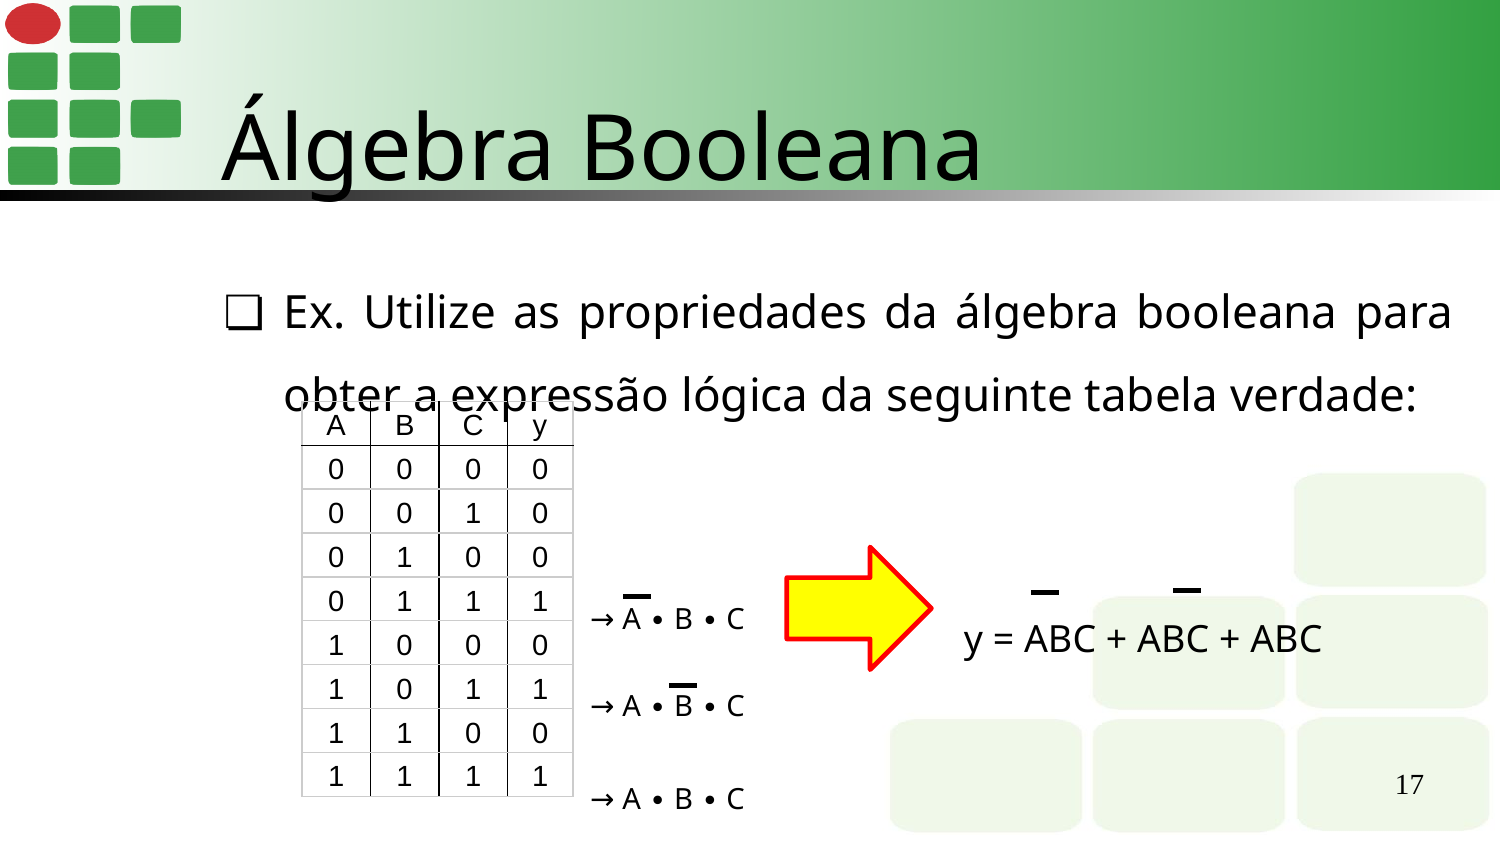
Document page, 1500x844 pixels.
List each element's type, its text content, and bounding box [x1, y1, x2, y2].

table_cell 1 [508, 578, 572, 620]
table_cell 0 [371, 490, 438, 532]
table_cell 1 [303, 753, 370, 796]
table_cell 0 [508, 709, 572, 752]
table_cell 0 [303, 578, 370, 620]
text_box → A ∙ B ∙ C [575, 765, 847, 824]
table_cell 1 [440, 490, 507, 532]
table_cell 1 [440, 665, 507, 708]
table_header B [371, 402, 438, 445]
table_cell 1 [303, 709, 370, 752]
table_header A [303, 402, 370, 445]
table_cell 0 [440, 446, 507, 488]
table_cell 0 [371, 621, 438, 664]
table_cell 0 [371, 665, 438, 708]
table_cell 1 [303, 665, 370, 708]
table_cell 0 [508, 446, 572, 488]
slide_number ‹#› [1075, 768, 1425, 827]
picture [803, 441, 1495, 835]
text_box [786, 546, 932, 670]
table_cell 0 [508, 534, 572, 576]
picture [5, 3, 181, 185]
table_header C [440, 402, 507, 445]
table_cell 1 [440, 753, 507, 796]
table_cell 0 [303, 490, 370, 532]
text_box → A ∙ B ∙ C [575, 672, 847, 731]
table_cell 1 [371, 753, 438, 796]
table_cell 1 [371, 578, 438, 620]
table_cell 0 [303, 446, 370, 488]
text_box Álgebra Booleana [206, 26, 1468, 207]
table_cell 0 [371, 446, 438, 488]
table_header y [508, 402, 572, 445]
table_cell 0 [303, 534, 370, 576]
text_box Ex. Utilize as propriedades da álgebra booleana para obter a expressão lógica da seguinte tabela verdade: [193, 248, 1469, 406]
table_cell 0 [508, 490, 572, 532]
text_box y = ABC + ABC + ABC [949, 585, 1374, 643]
table_cell 1 [371, 534, 438, 576]
table_cell 0 [440, 709, 507, 752]
table_cell 0 [508, 621, 572, 664]
table_cell 1 [303, 621, 370, 664]
text_box → A ∙ B ∙ C [575, 585, 847, 643]
table_cell 1 [508, 753, 572, 796]
table_cell 1 [508, 665, 572, 708]
table_cell 1 [440, 578, 507, 620]
table_cell 1 [371, 709, 438, 752]
table_cell 0 [440, 621, 507, 664]
table_cell 0 [440, 534, 507, 576]
